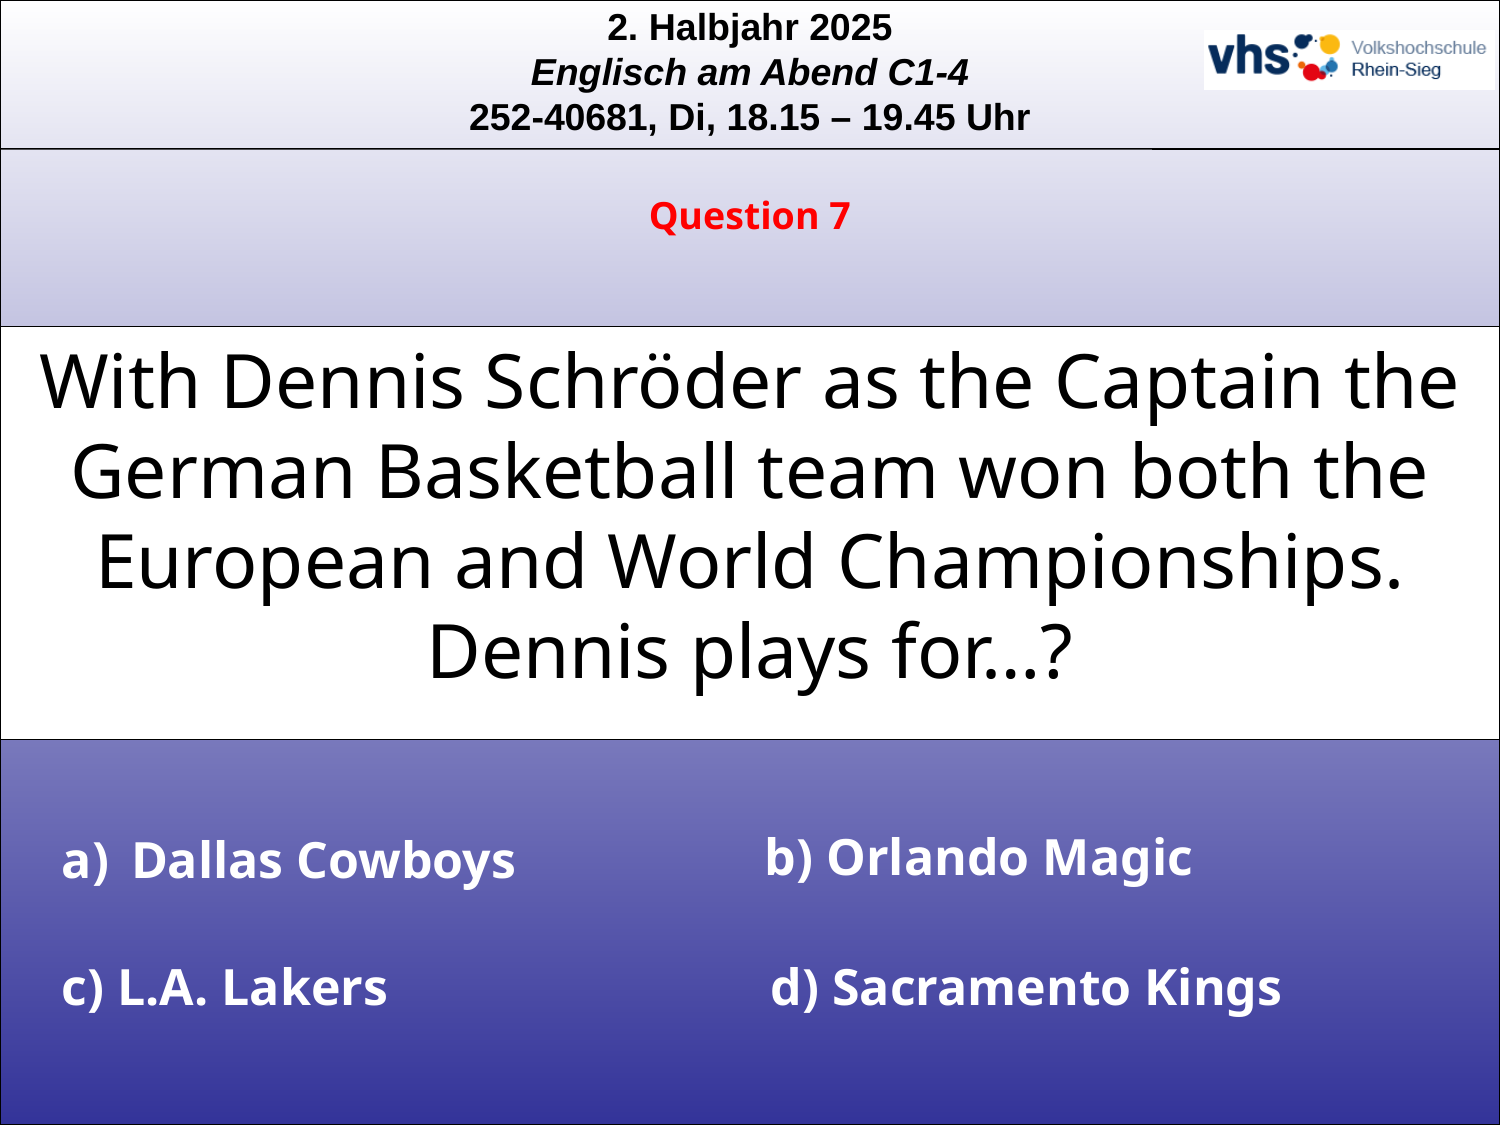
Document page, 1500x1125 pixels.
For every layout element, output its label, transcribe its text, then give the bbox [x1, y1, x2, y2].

picture [1204, 30, 1495, 90]
text_box Question 7 [0, 184, 1500, 245]
text_box c) L.A. Lakers [47, 948, 715, 1023]
text_box d) Sacramento Kings [755, 948, 1424, 1023]
text_box b) Orlando Magic [749, 818, 1500, 893]
text_box Dallas Cowboys [47, 821, 715, 896]
title With Dennis Schröder as the Captain the German Basketball team won both the European and World Championships. Dennis plays for…? [0, 326, 1500, 740]
